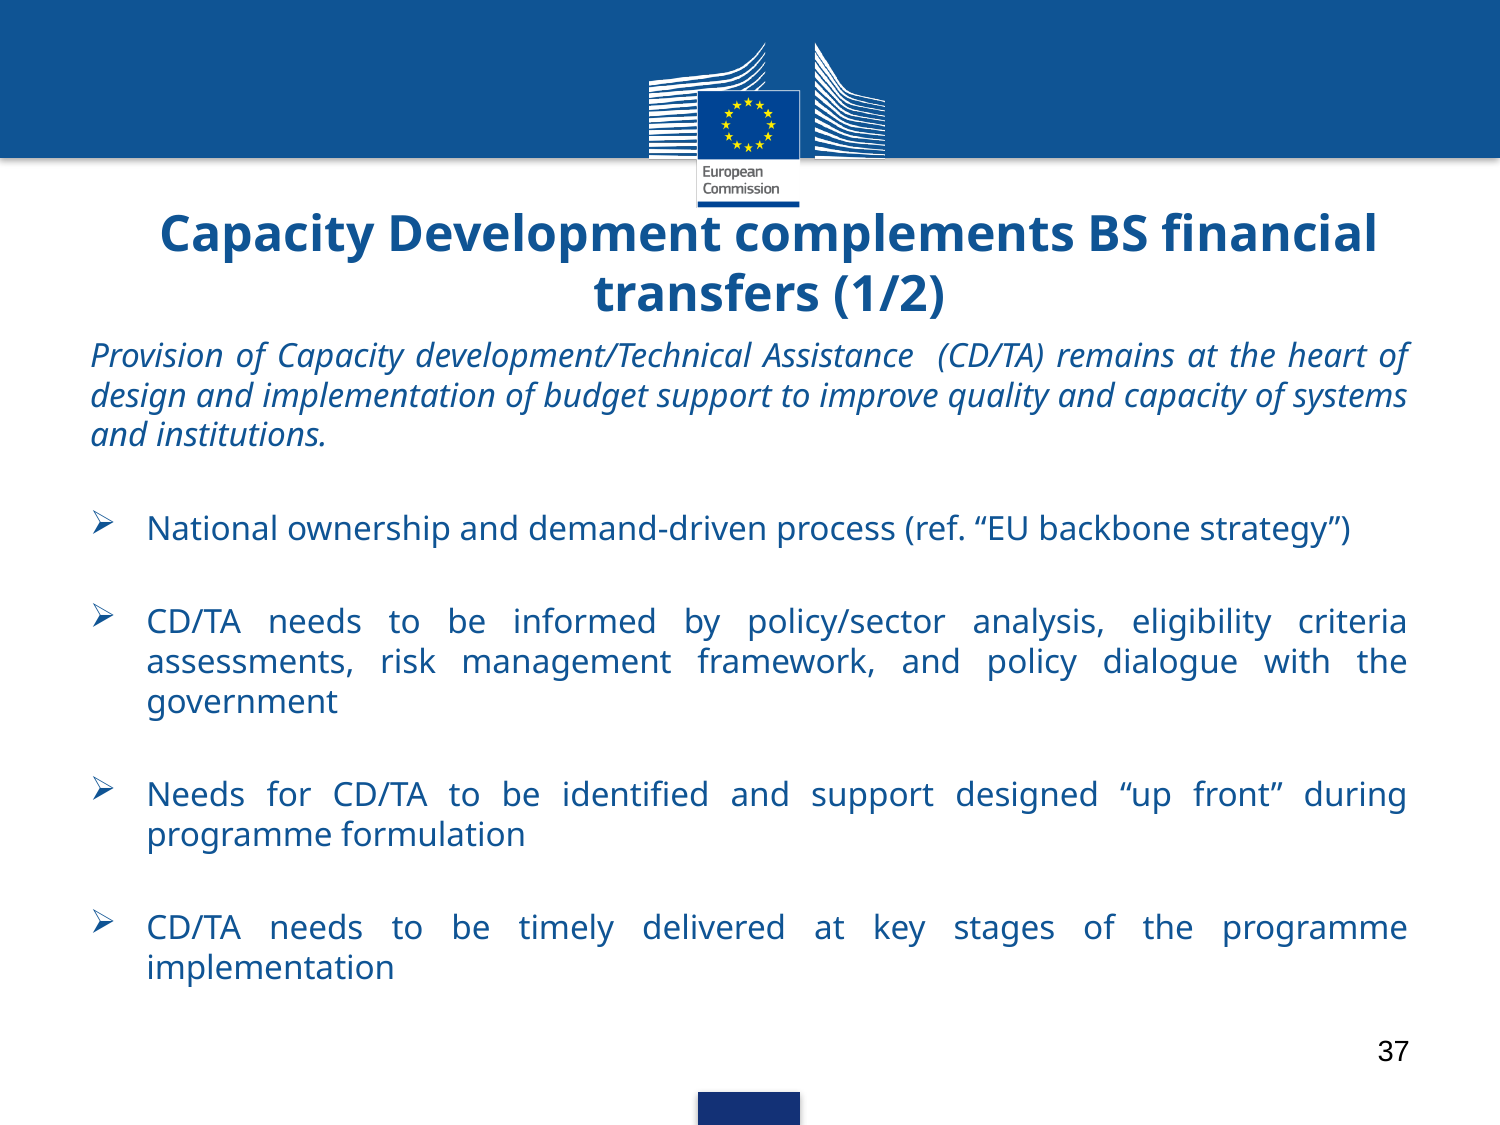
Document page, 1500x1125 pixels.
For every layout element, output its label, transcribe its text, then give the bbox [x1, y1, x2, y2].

list Provision of Capacity development/Technical Assistance (CD/TA) remains at the heart of design and implementation of budget support to improve quality and capacity of systems and institutions. National ownership and demand-driven process (ref. “EU backbone strategy”) CD/TA needs to be informed by policy/sector analysis, eligibility criteria assessments, risk management framework, and policy dialogue with the government Needs for CD/TA to be identified and support designed “up front” during programme formulation CD/TA needs to be timely delivered at key stages of the programme implementation [75, 326, 1425, 1094]
title Capacity Development complements BS financial transfers (1/2) [64, 160, 1415, 362]
slide_number 37 [1074, 1024, 1426, 1103]
picture [649, 42, 885, 160]
